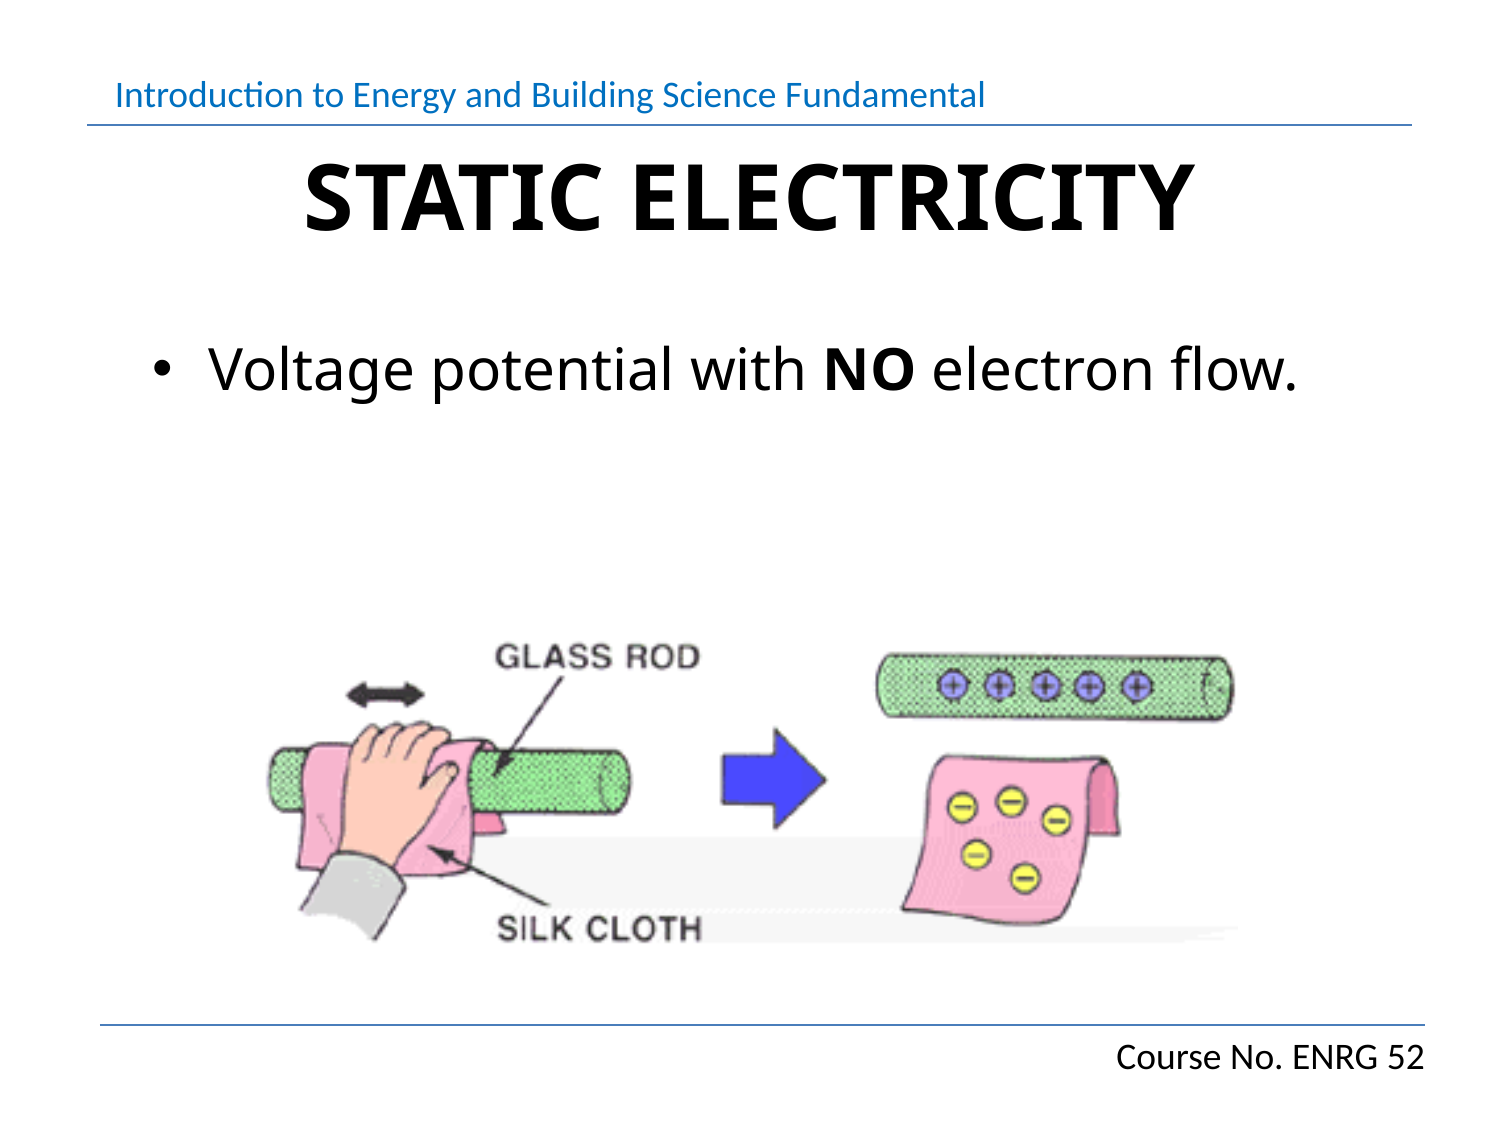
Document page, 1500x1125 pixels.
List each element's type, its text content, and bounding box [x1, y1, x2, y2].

title STATIC ELECTRICITY [112, 99, 1388, 288]
picture [262, 637, 1238, 946]
list Voltage potential with NO electron flow. [137, 324, 1388, 1038]
